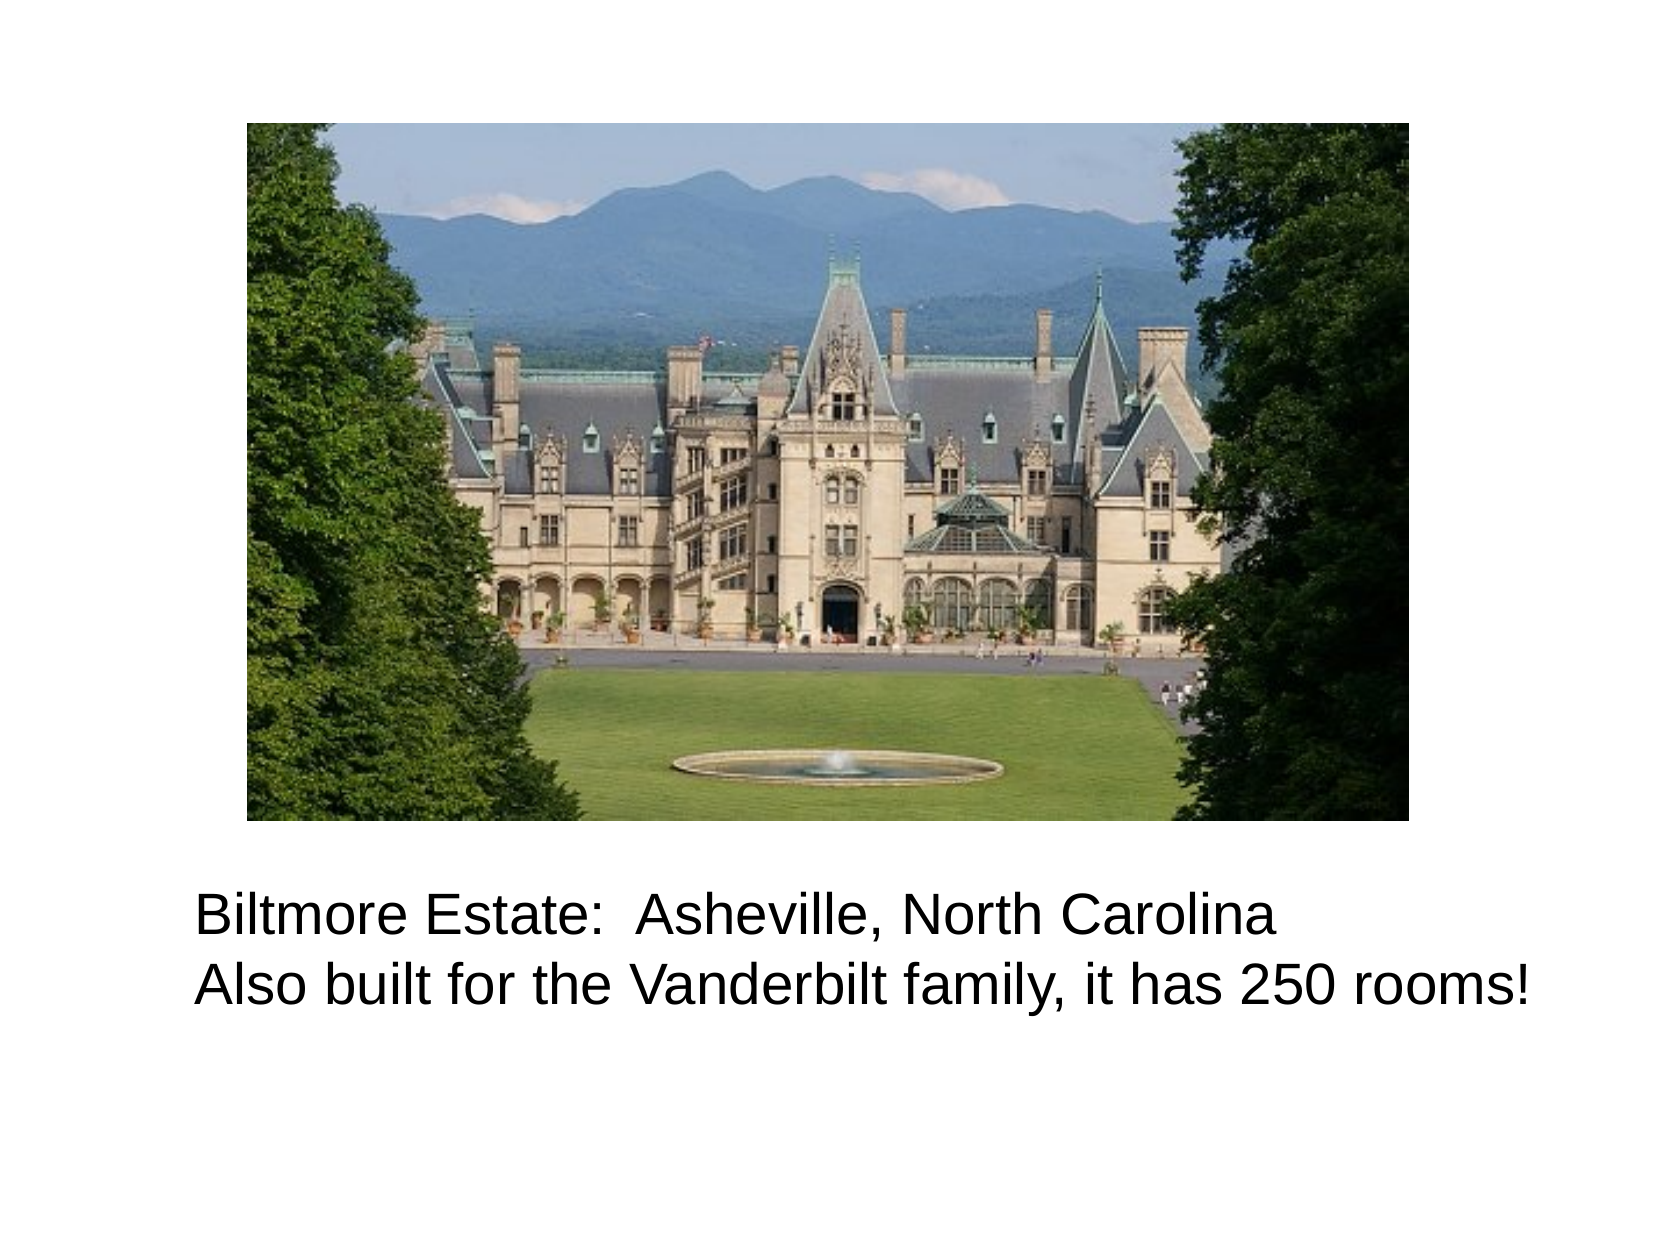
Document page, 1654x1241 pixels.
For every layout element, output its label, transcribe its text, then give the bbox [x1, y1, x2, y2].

picture [247, 123, 1410, 821]
text_box Biltmore Estate: Asheville, North Carolina Also built for the Vanderbilt family, it has 250 rooms! [179, 868, 1560, 1042]
